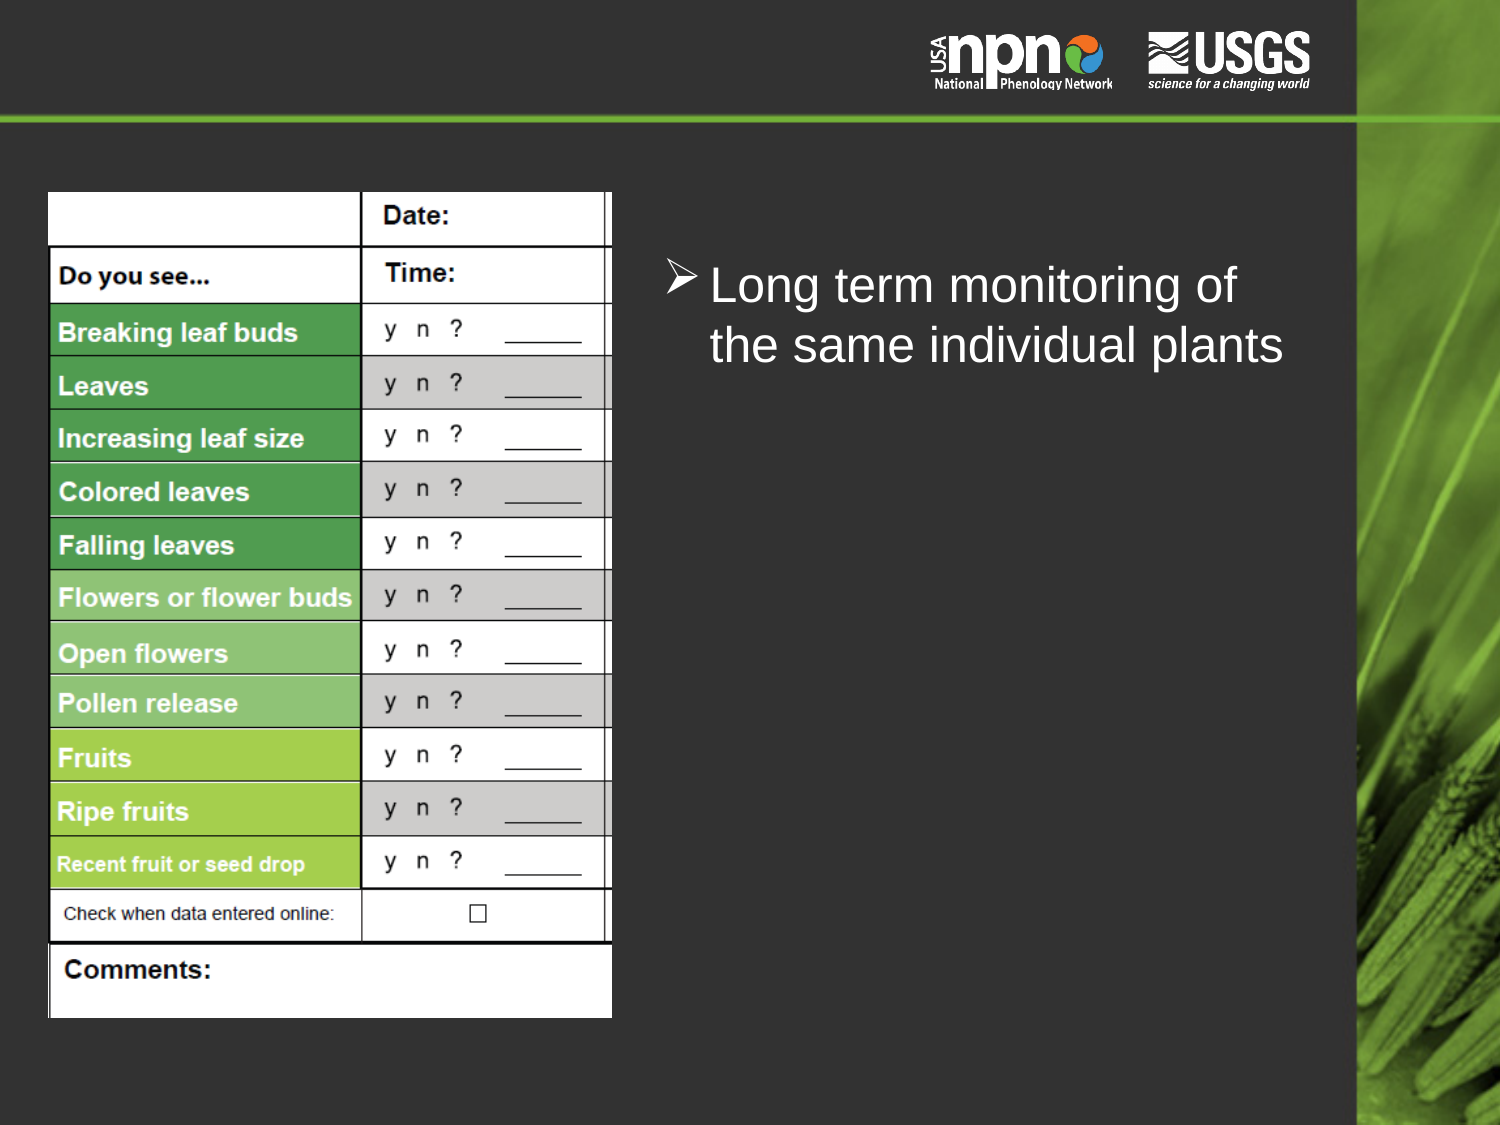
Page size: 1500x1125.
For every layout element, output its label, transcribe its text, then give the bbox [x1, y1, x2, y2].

text_box Long term monitoring of the same individual plants [647, 245, 1316, 441]
picture [0, 0, 1500, 1125]
